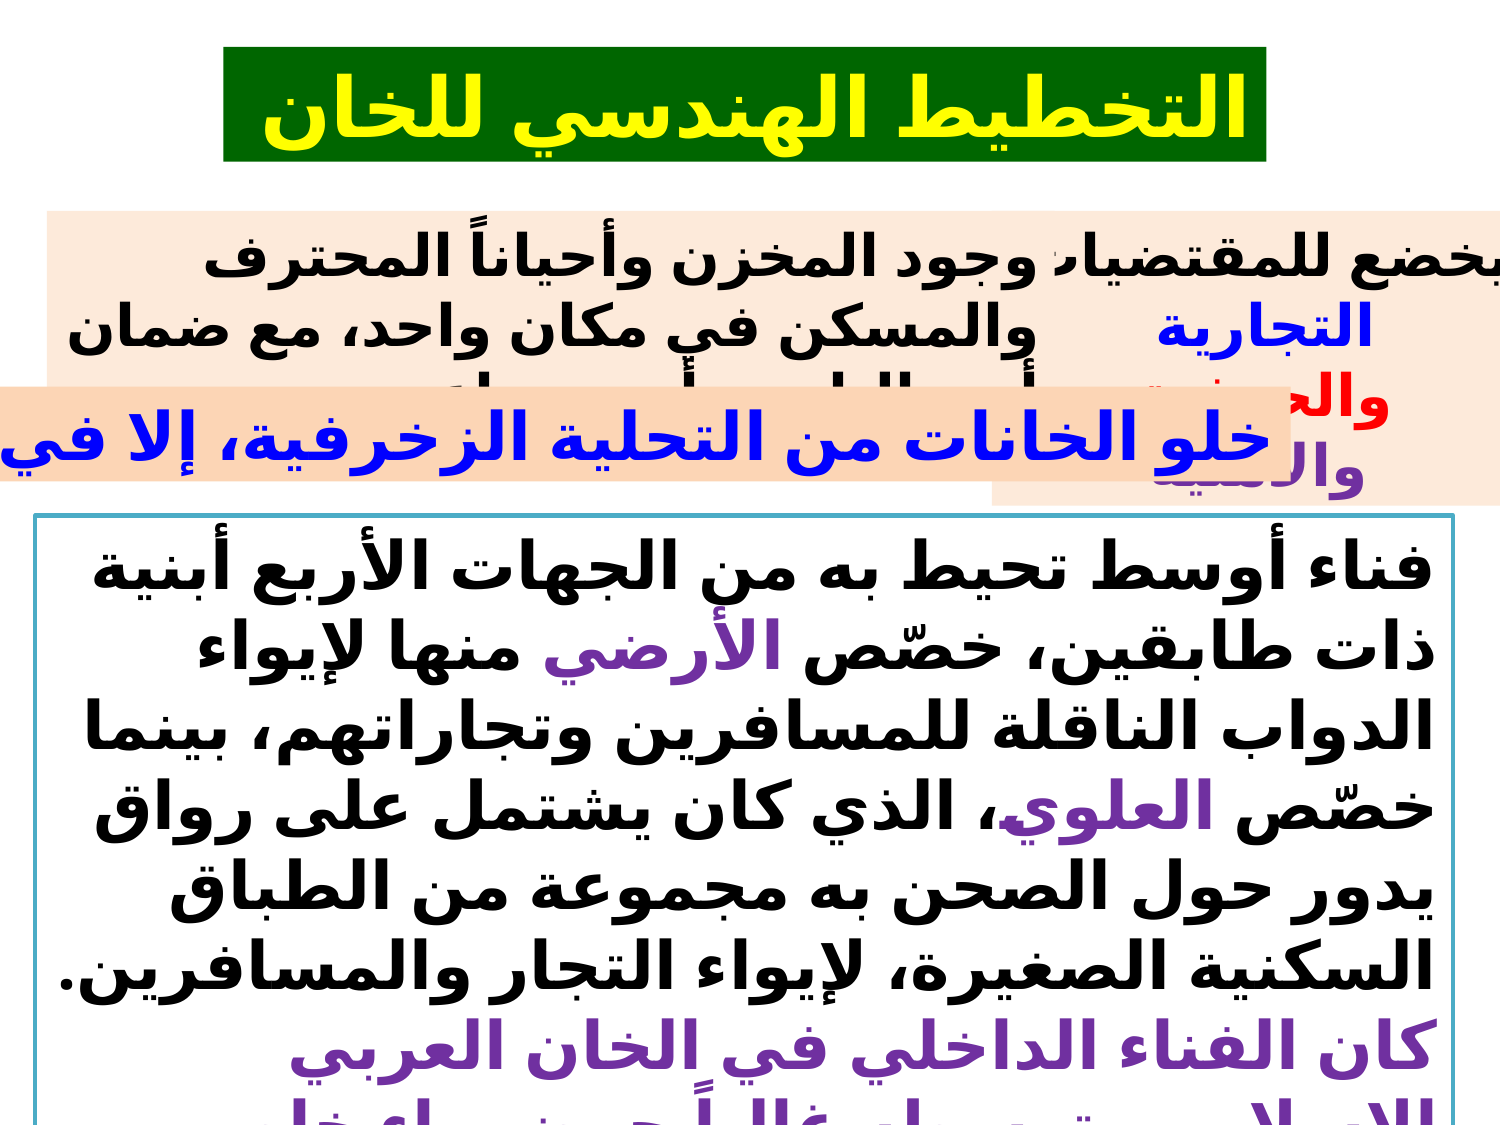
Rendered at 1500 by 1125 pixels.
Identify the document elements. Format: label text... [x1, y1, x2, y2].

text_box خلو الخانات من التحلية الزخرفية، إلا في النادر [0, 386, 1291, 482]
text_box فناء أوسط تحيط به من الجهات الأربع أبنية ذات طابقين، خصّص الأرضي منها لإيواء الدواب الناقلة للمسافرين وتجاراتهم، بينما خصّص العلوي، الذي كان يشتمل على رواق يدور حول الصحن به مجموعة من الطباق السكنية الصغيرة، لإيواء التجار والمسافرين. كان الفناء الداخلي في الخان العربي الإسلامي يتوسطه غالباً حوض ماء خاص بالدواب، وربما كانت في الخان بئر ماء [33, 513, 1455, 1125]
text_box وجود المخزن وأحياناً المحترف والمسكن في مكان واحد، مع ضمان أمن التاجر وأمن بضاعته [46, 210, 1055, 386]
text_box التخطيط الهندسي للخان [223, 46, 1267, 162]
text_box يخضع للمقتضيات التجارية والحرفية والأمنية [991, 210, 1500, 506]
